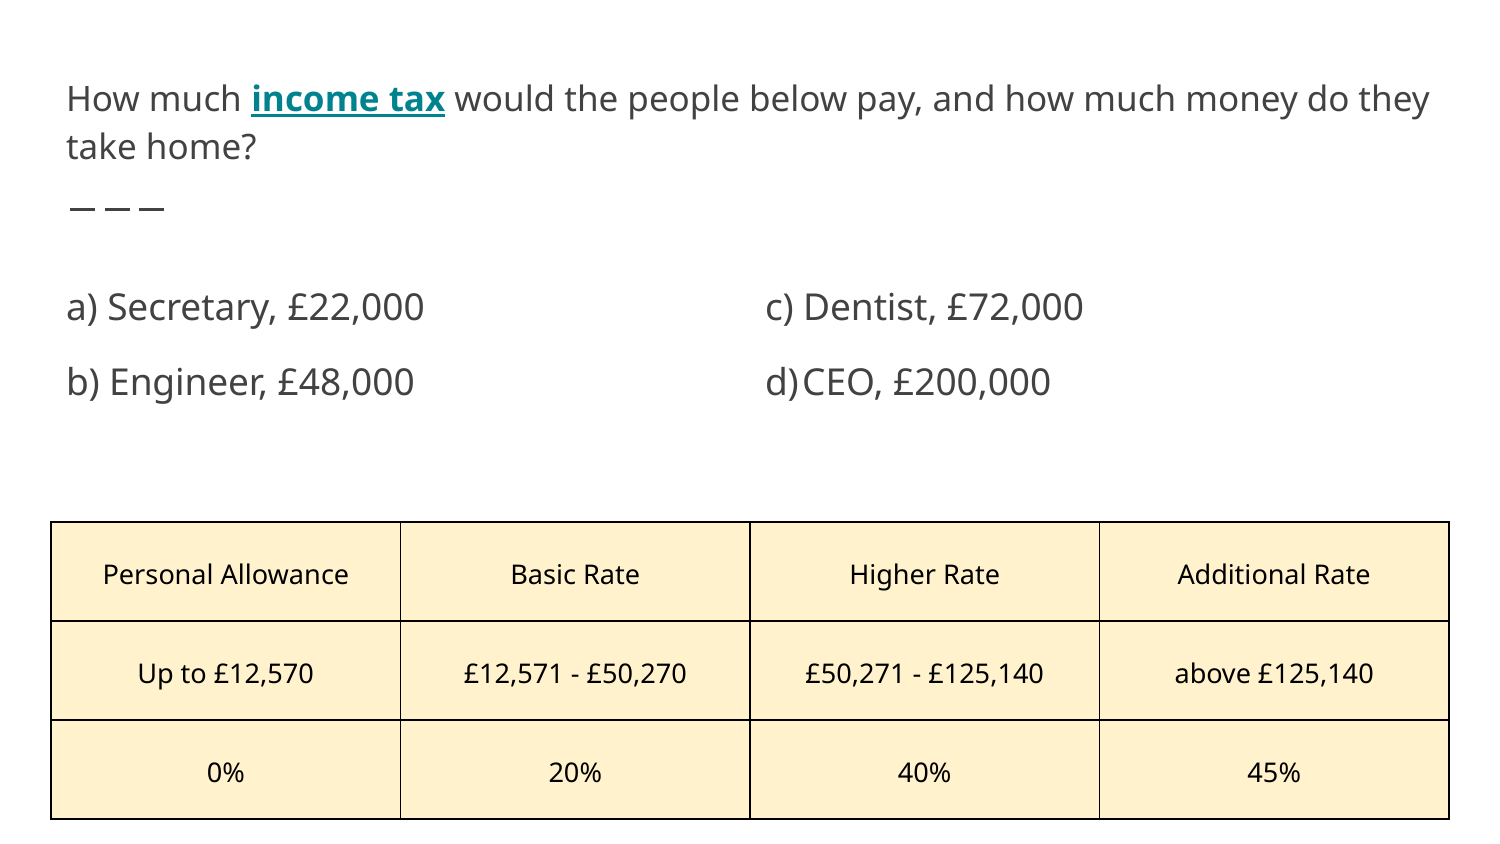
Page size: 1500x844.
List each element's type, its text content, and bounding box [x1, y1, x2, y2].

table_header Additional Rate [1100, 523, 1448, 620]
table_header Basic Rate [401, 523, 749, 620]
table_cell 40% [751, 721, 1099, 818]
table_header Higher Rate [751, 523, 1099, 620]
table_cell 0% [52, 721, 400, 818]
table_header Personal Allowance [52, 523, 400, 620]
table_cell £12,571 - £50,270 [401, 622, 749, 719]
table_cell 45% [1100, 721, 1448, 818]
table_cell £50,271 - £125,140 [751, 622, 1099, 719]
list a) Secretary, £22,000 b) Engineer, £48,000 [51, 240, 750, 422]
table_cell 20% [401, 721, 749, 818]
table_cell Up to £12,570 [52, 622, 400, 719]
title How much income tax would the people below pay, and how much money do they take home? [51, 61, 1449, 182]
list c) Dentist, £72,000 d) CEO, £200,000 [750, 240, 1449, 422]
table_cell above £125,140 [1100, 622, 1448, 719]
